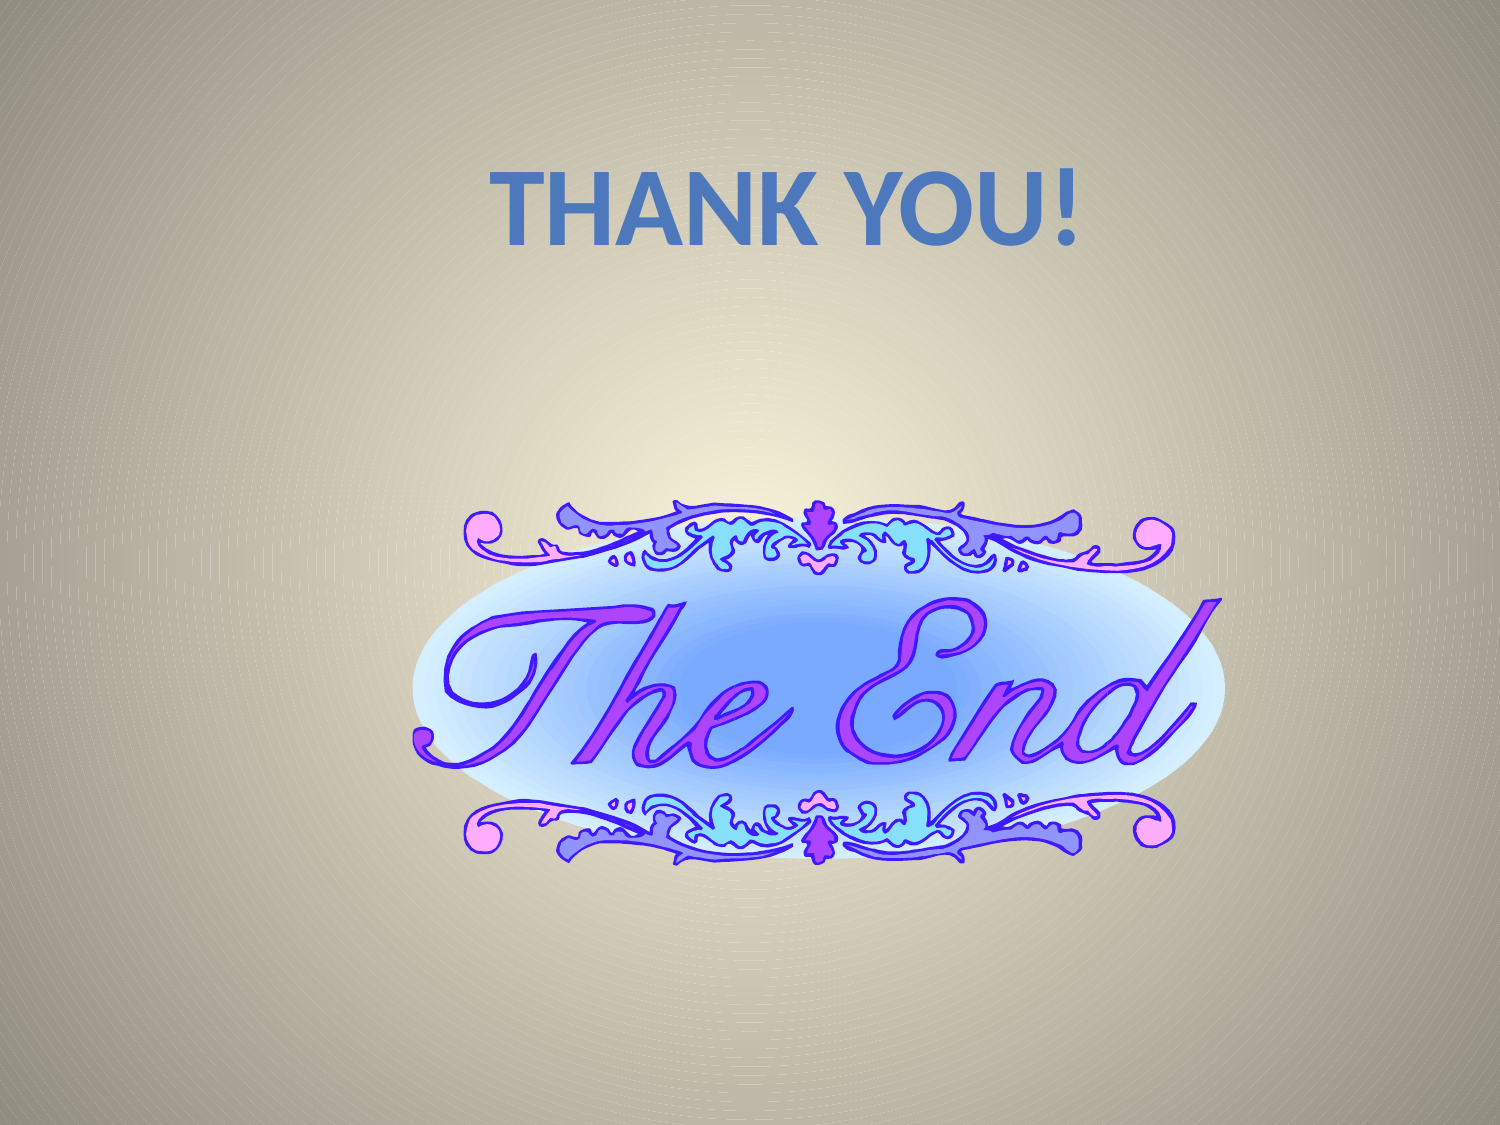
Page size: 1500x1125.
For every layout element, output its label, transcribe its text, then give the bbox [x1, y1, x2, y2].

picture [412, 499, 1226, 866]
text_box Thank you! [362, 124, 1213, 275]
